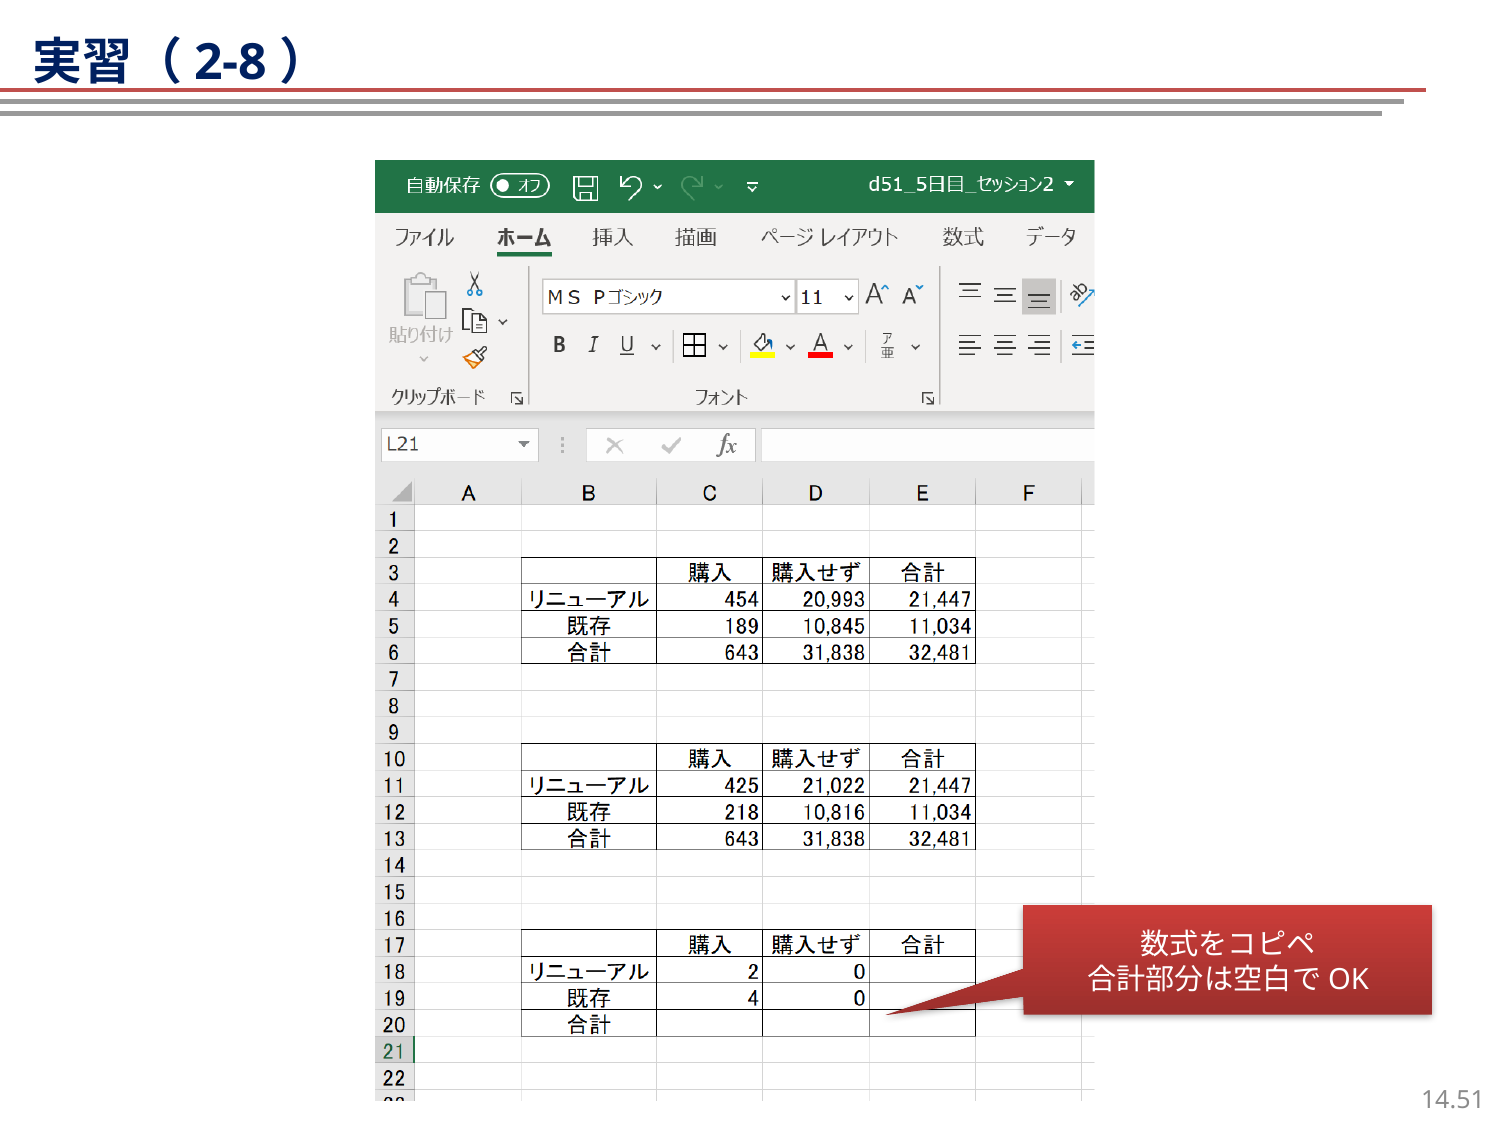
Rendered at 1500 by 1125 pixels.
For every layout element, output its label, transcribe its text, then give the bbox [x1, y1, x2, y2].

text_box 実習（2-8） [17, 21, 1459, 151]
text_box 数式をコピペ 合計部分は空白でOK [1100, 905, 1433, 1015]
picture [375, 160, 1095, 1101]
slide_number 50 [1381, 1065, 1500, 1125]
